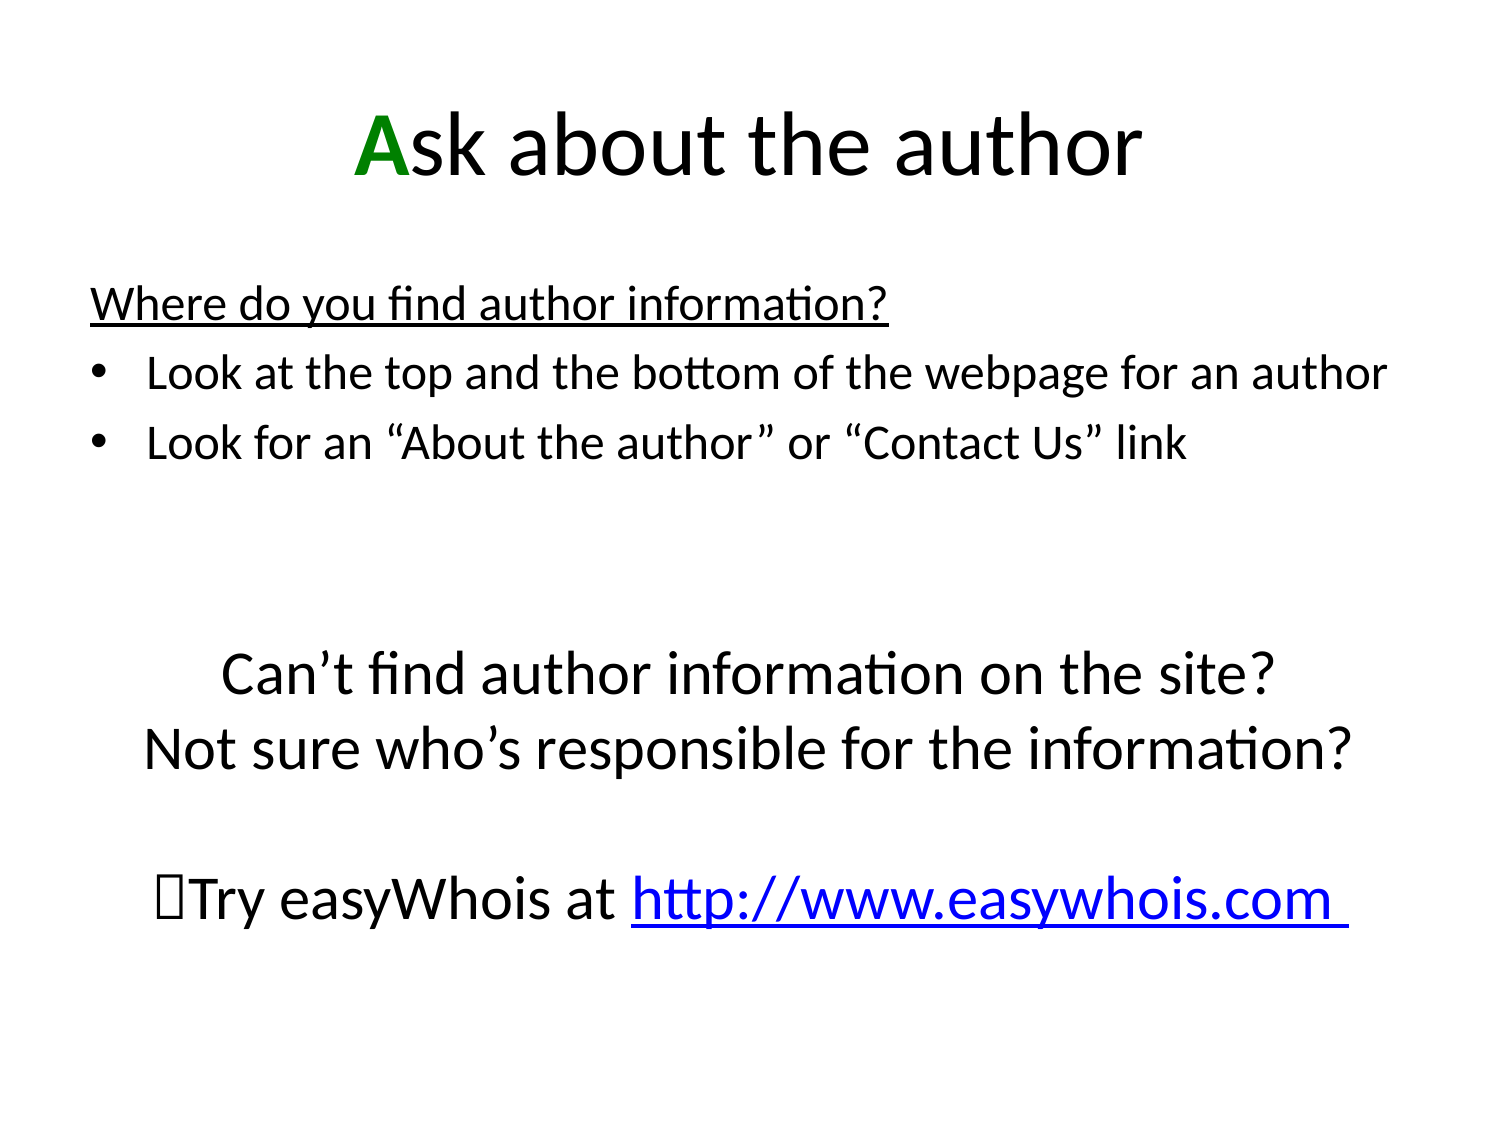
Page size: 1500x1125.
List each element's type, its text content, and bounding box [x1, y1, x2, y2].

title Ask about the author [75, 45, 1425, 233]
list Where do you find author information? Look at the top and the bottom of the webpage for an author Look for an “About the author” or “Contact Us” link [75, 262, 1425, 504]
text_box Can’t find author information on the site? Not sure who’s responsible for the information? Try easyWhois at http://www.easywhois.com [74, 624, 1425, 1030]
